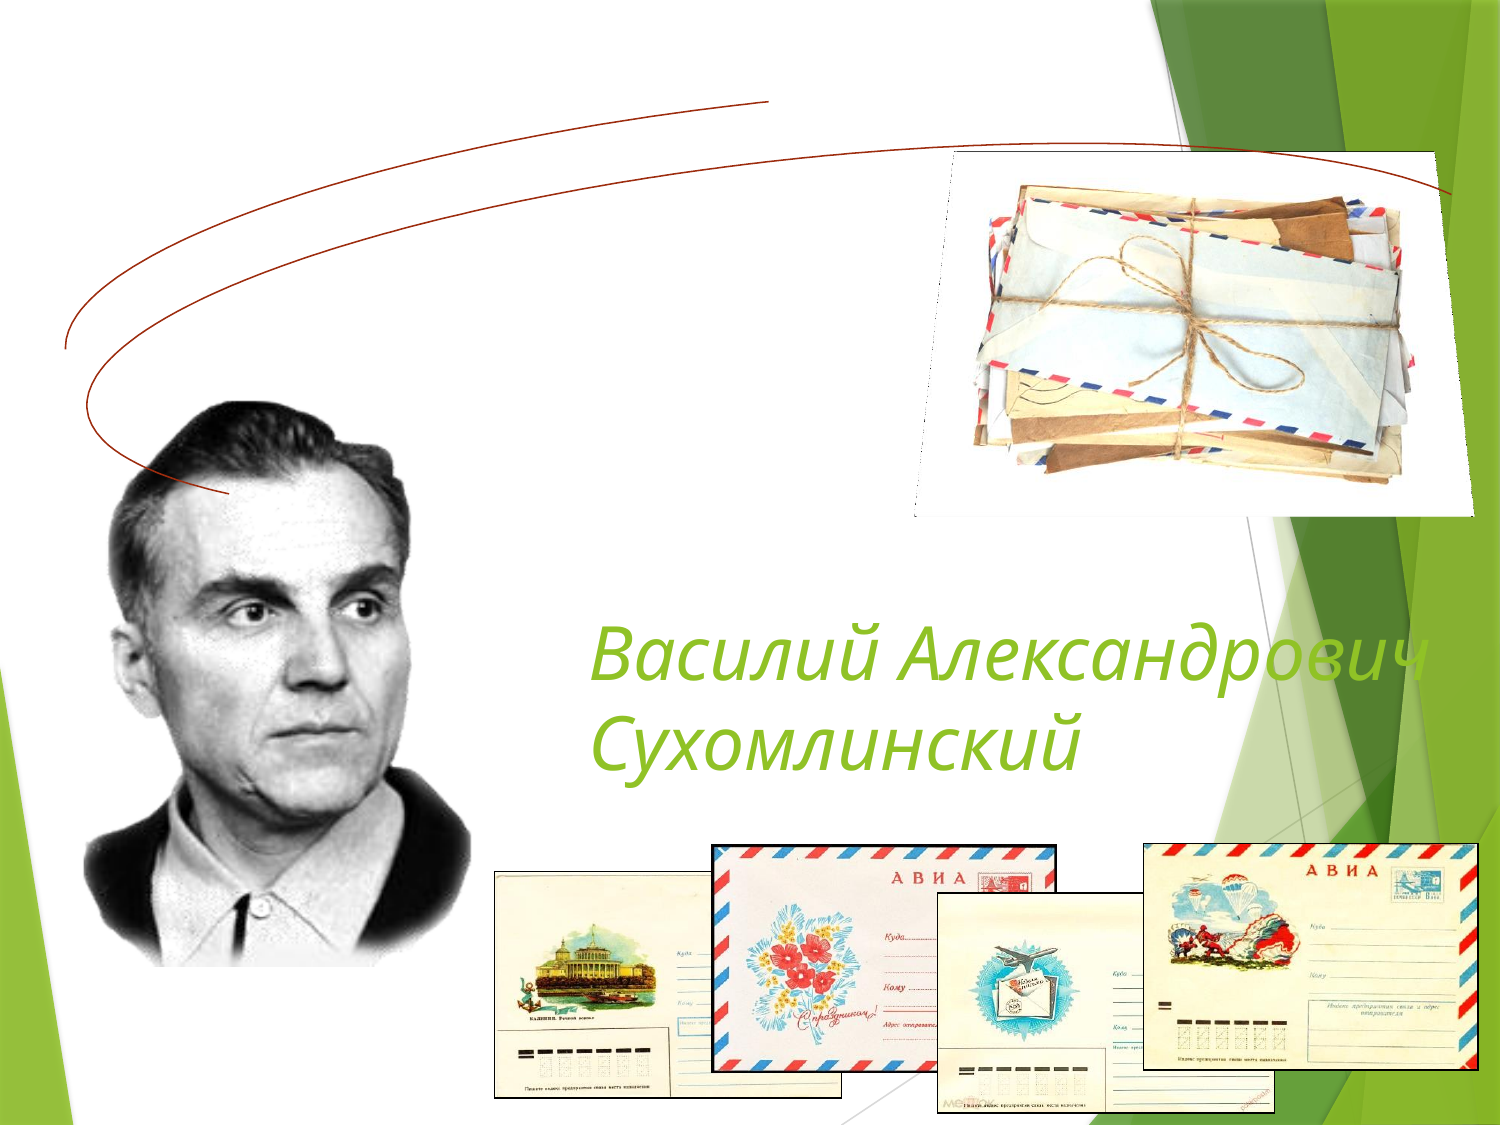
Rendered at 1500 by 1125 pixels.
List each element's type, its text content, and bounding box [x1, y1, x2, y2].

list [16, 398, 526, 967]
title Василий Александрович Сухомлинский [573, 597, 1477, 808]
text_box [64, 100, 1477, 521]
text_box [493, 842, 1480, 1115]
